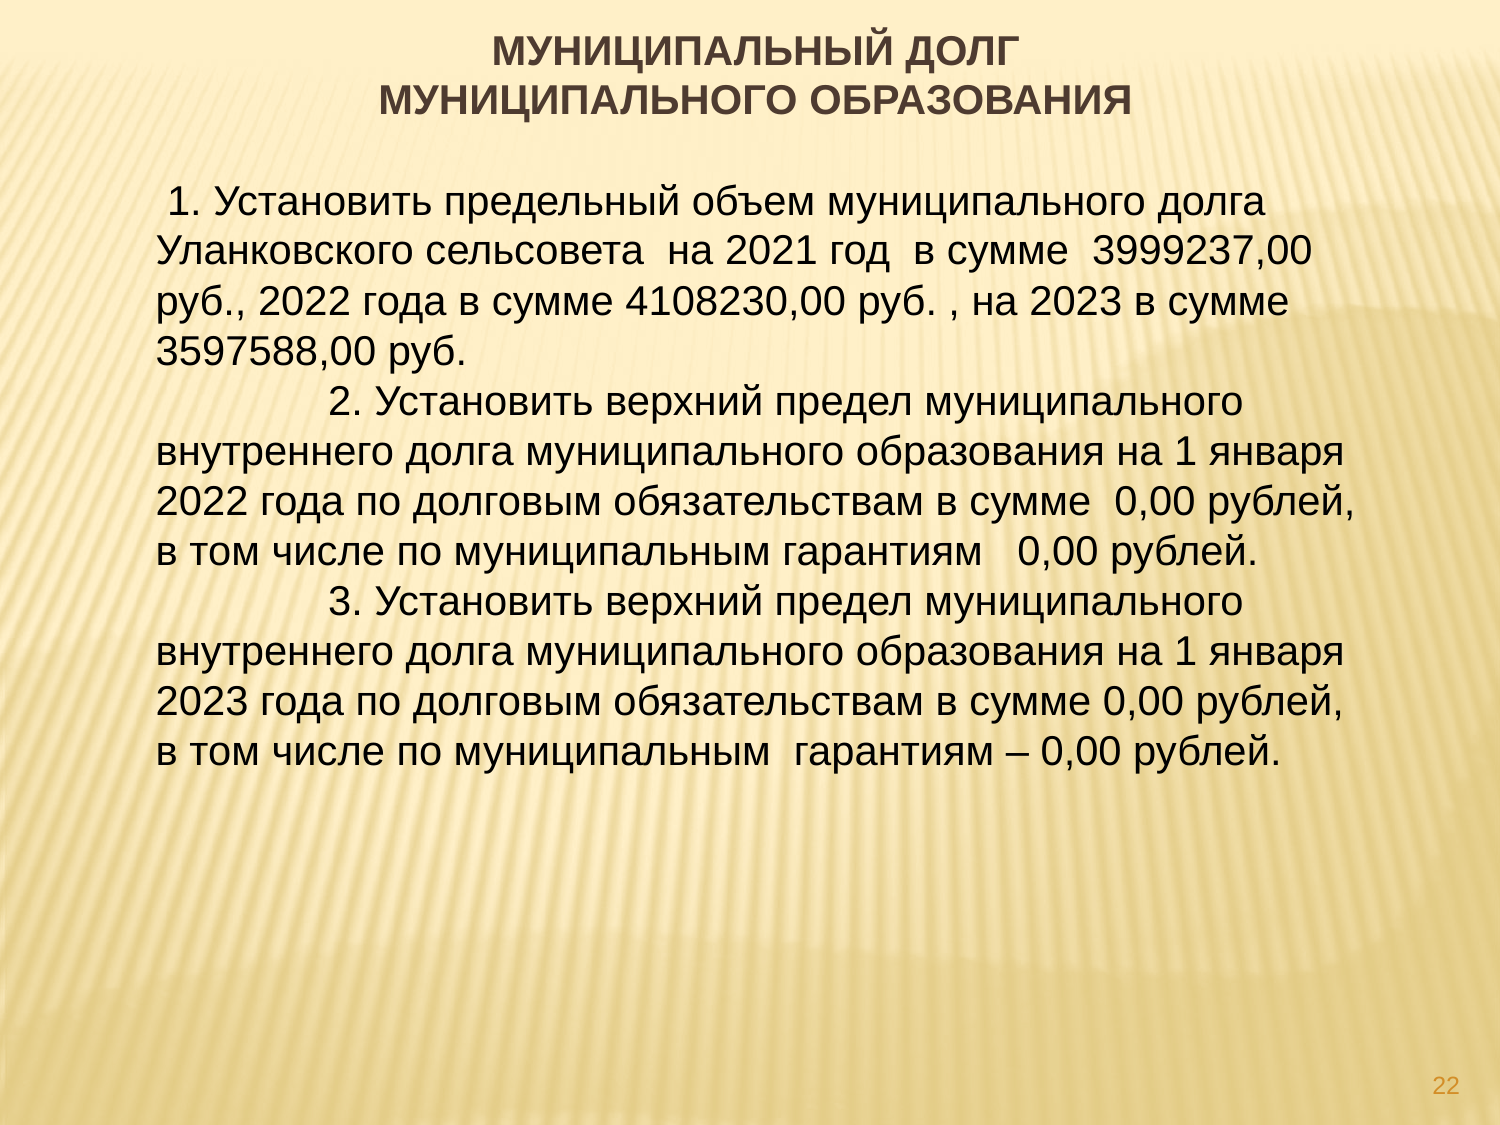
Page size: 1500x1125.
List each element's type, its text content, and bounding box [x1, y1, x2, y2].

text_box МУНИЦИПАЛЬНЫЙ ДОЛГ МУНИЦИПАЛЬНОГО ОБРАЗОВАНИЯ 1. Установить предельный объем муниципального долга Уланковского сельсовета на 2021 год в сумме 3999237,00 руб., 2022 года в сумме 4108230,00 руб. , на 2023 в сумме 3597588,00 руб. 2. Установить верхний предел муниципального внутреннего долга муниципального образования на 1 января 2022 года по долговым обязательствам в сумме 0,00 рублей, в том числе по муниципальным гарантиям 0,00 рублей. 3. Установить верхний предел муниципального внутреннего долга муниципального образования на 1 января 2023 года по долговым обязательствам в сумме 0,00 рублей, в том числе по муниципальным гарантиям – 0,00 рублей. [140, 15, 1371, 1084]
slide_number 22 [1350, 1062, 1475, 1103]
